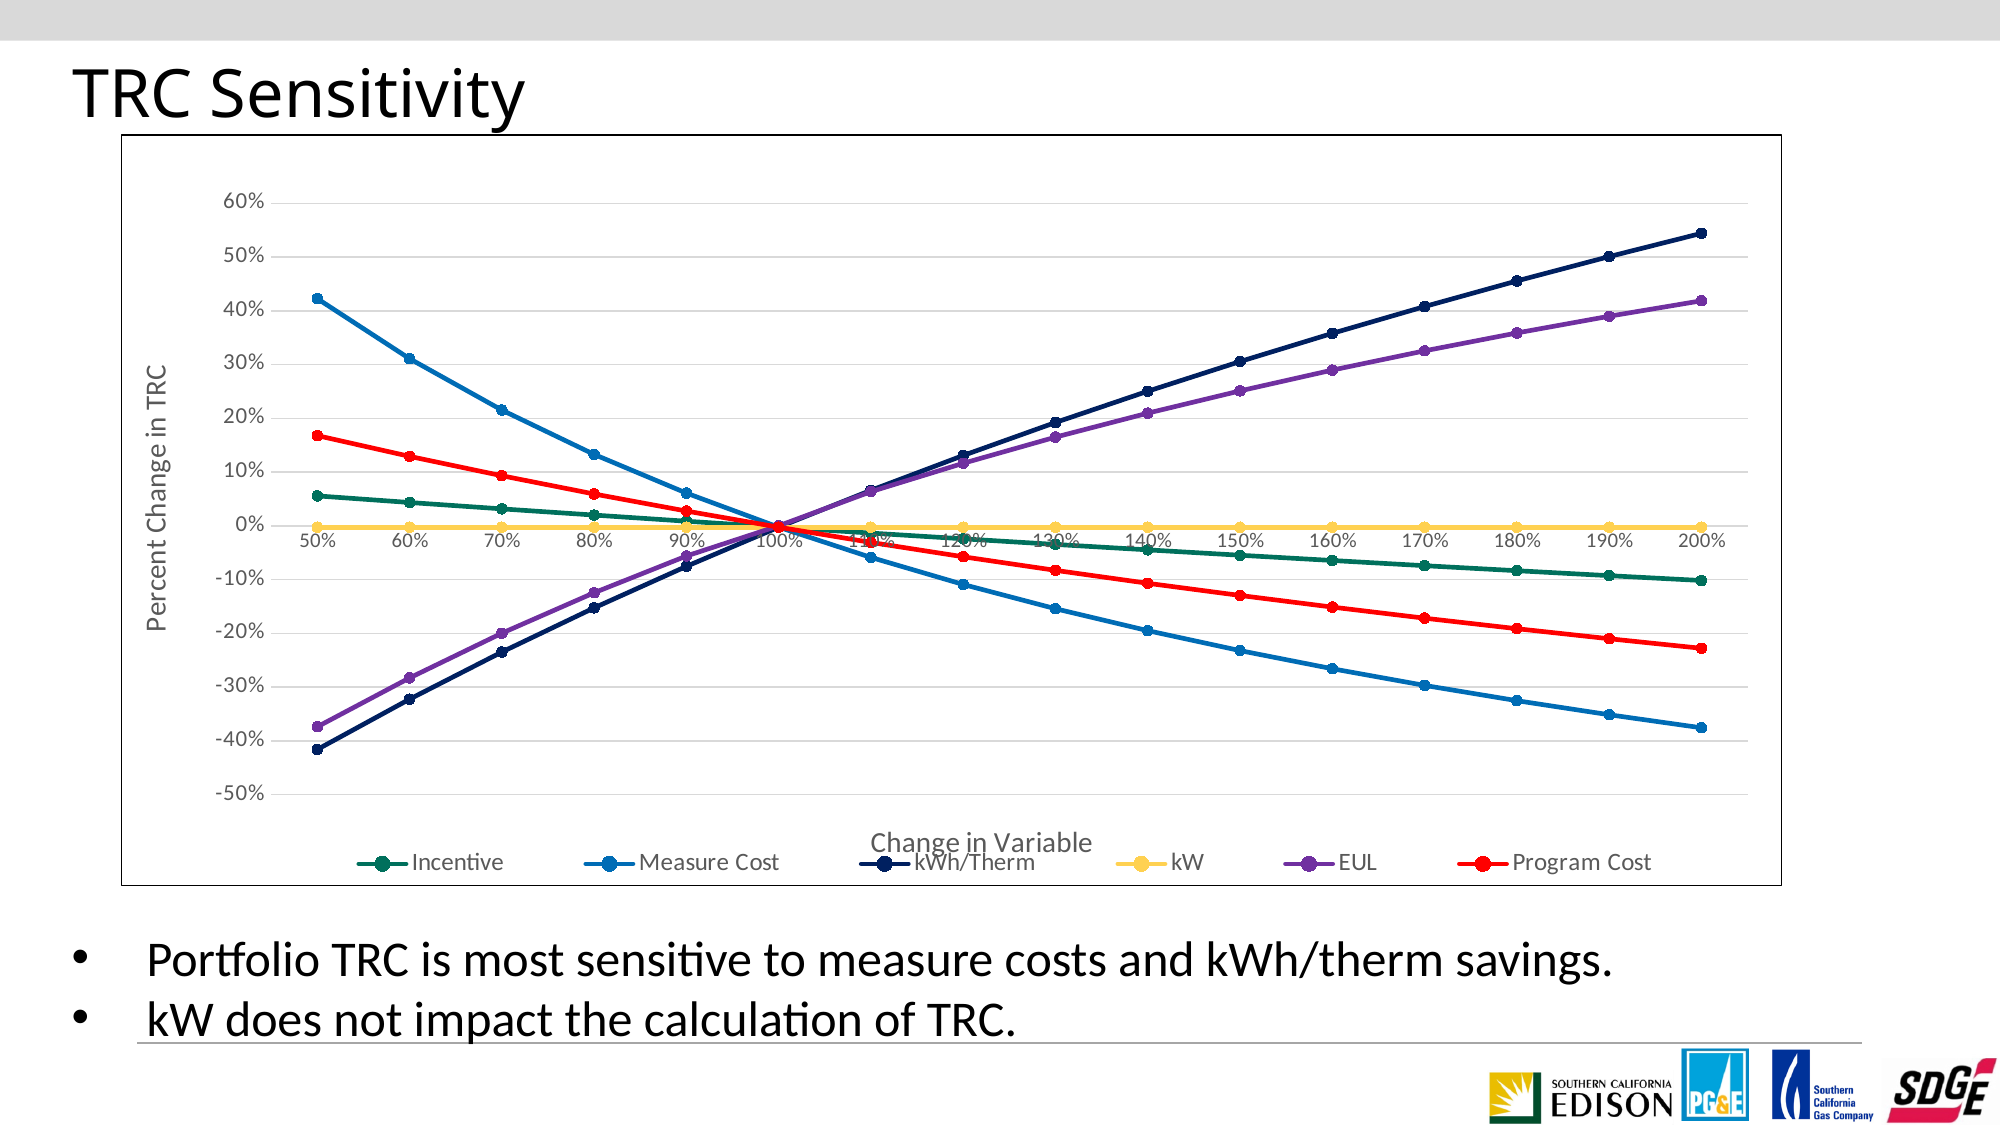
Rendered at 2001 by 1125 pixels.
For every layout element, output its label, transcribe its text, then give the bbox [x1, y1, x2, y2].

text_box Portfolio TRC is most sensitive to measure costs and kWh/therm savings. kW does not impact the calculation of TRC. [56, 919, 1948, 1054]
chart [120, 134, 1782, 886]
title TRC Sensitivity [303, 27, 1782, 134]
text_box [0, 0, 303, 207]
picture [1479, 1045, 2000, 1125]
